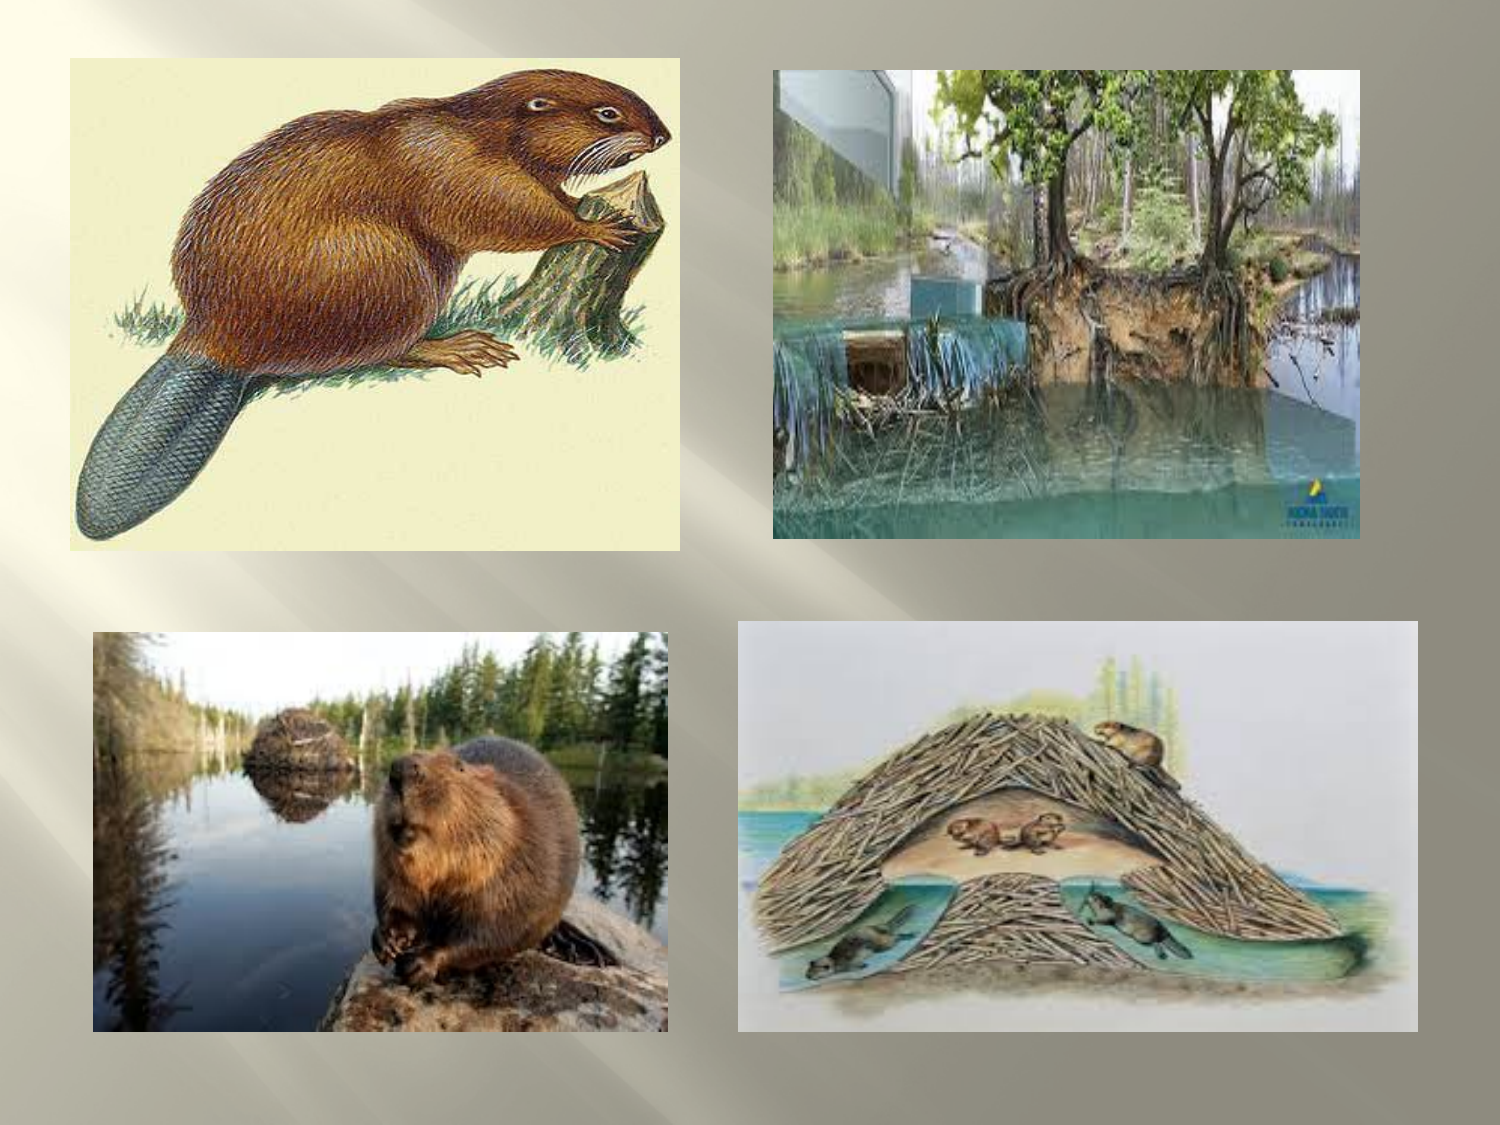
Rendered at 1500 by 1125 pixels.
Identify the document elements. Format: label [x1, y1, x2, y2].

list [70, 58, 680, 551]
picture [93, 632, 669, 1032]
picture [738, 620, 1419, 1032]
picture [773, 70, 1360, 540]
